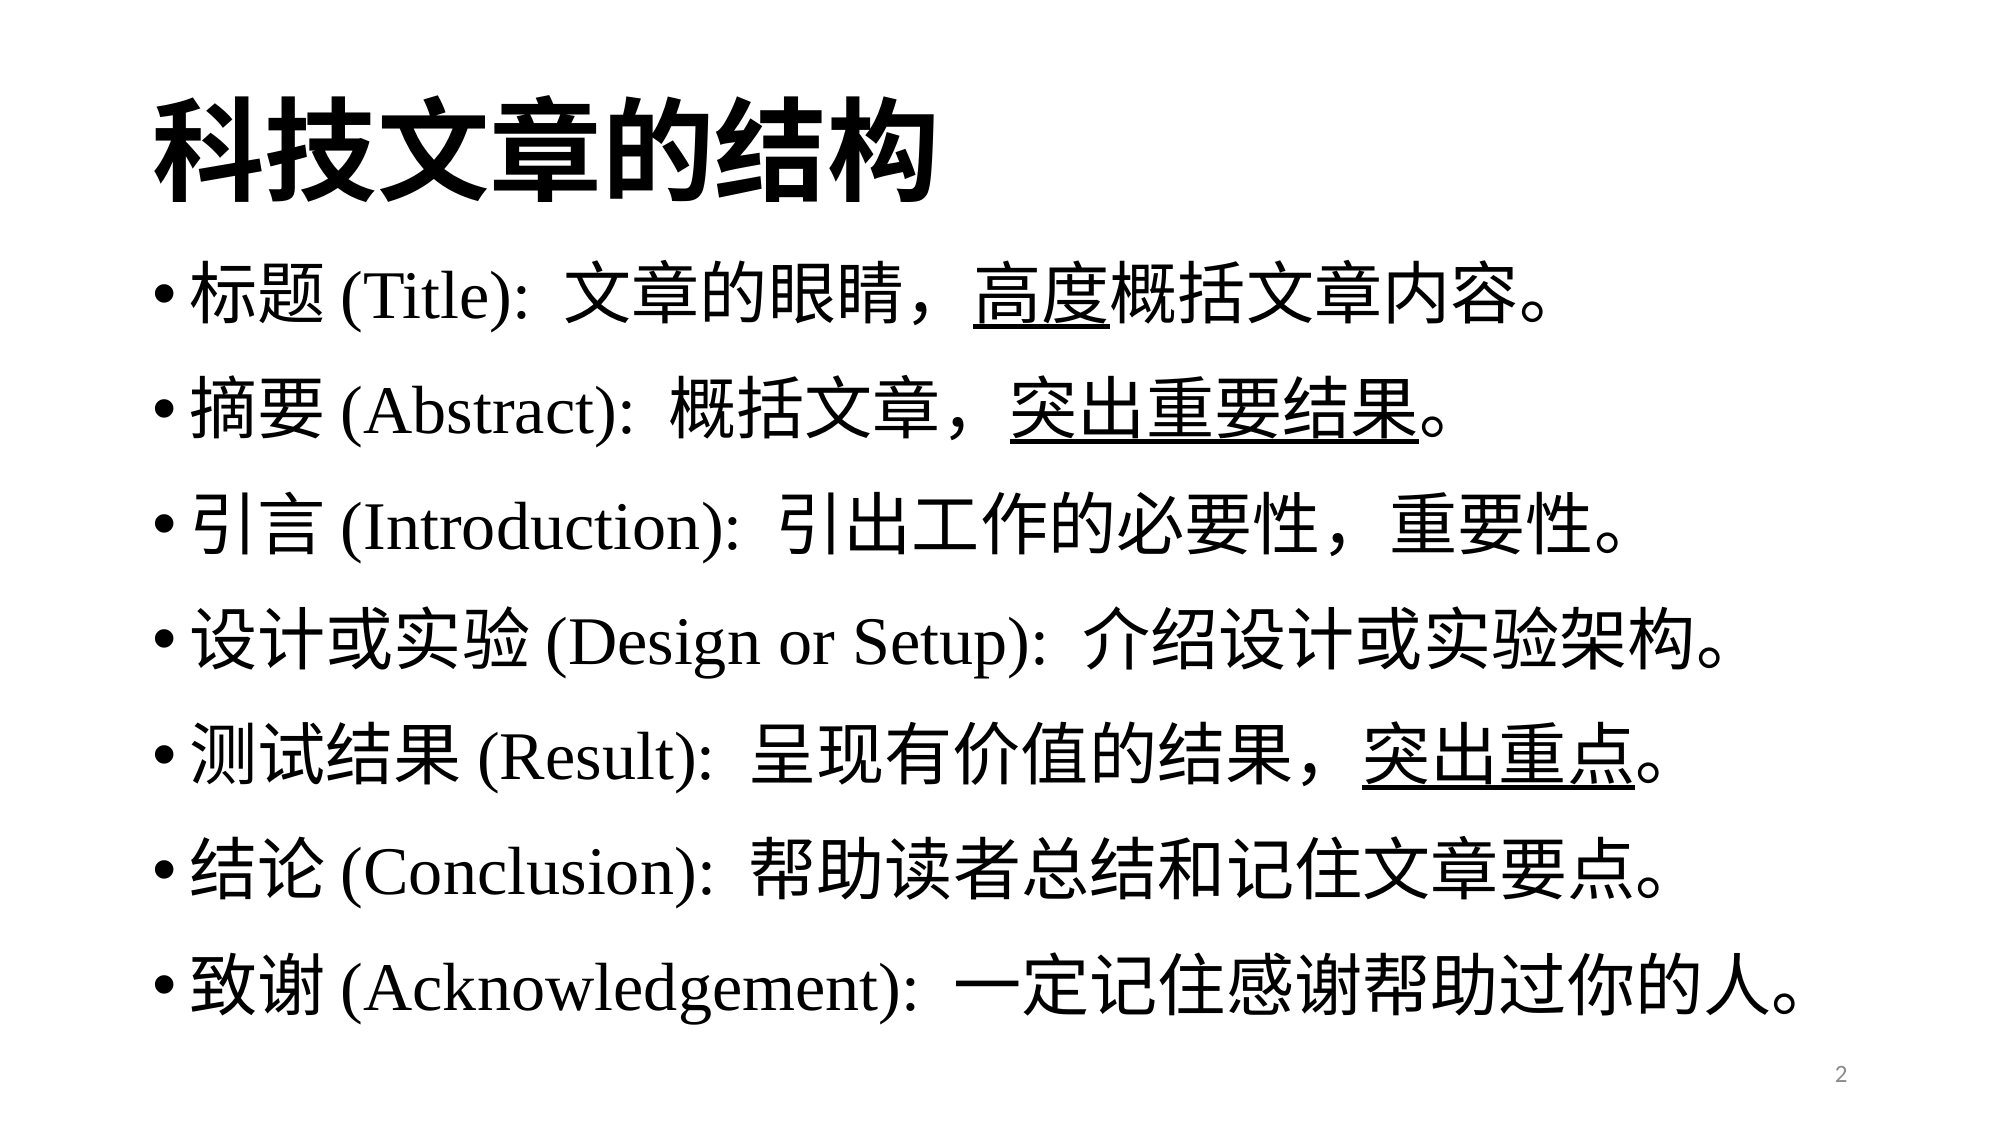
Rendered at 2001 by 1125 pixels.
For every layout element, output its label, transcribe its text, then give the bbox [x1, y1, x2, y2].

slide_number 2 [1412, 1042, 1863, 1103]
title 科技文章的结构 [137, 59, 1863, 252]
list 标题(Title): 文章的眼睛，高度概括文章内容。 摘要(Abstract): 概括文章，突出重要结果。 引言(Introduction): 引出工作的必要性，重要性。 设计或实验(Design or Setup): 介绍设计或实验架构。 测试结果(Result): 呈现有价值的结果，突出重点。 结论(Conclusion): 帮助读者总结和记住文章要点。 致谢(Acknowledgement): 一定记住感谢帮助过你的人。 [137, 252, 1863, 1046]
